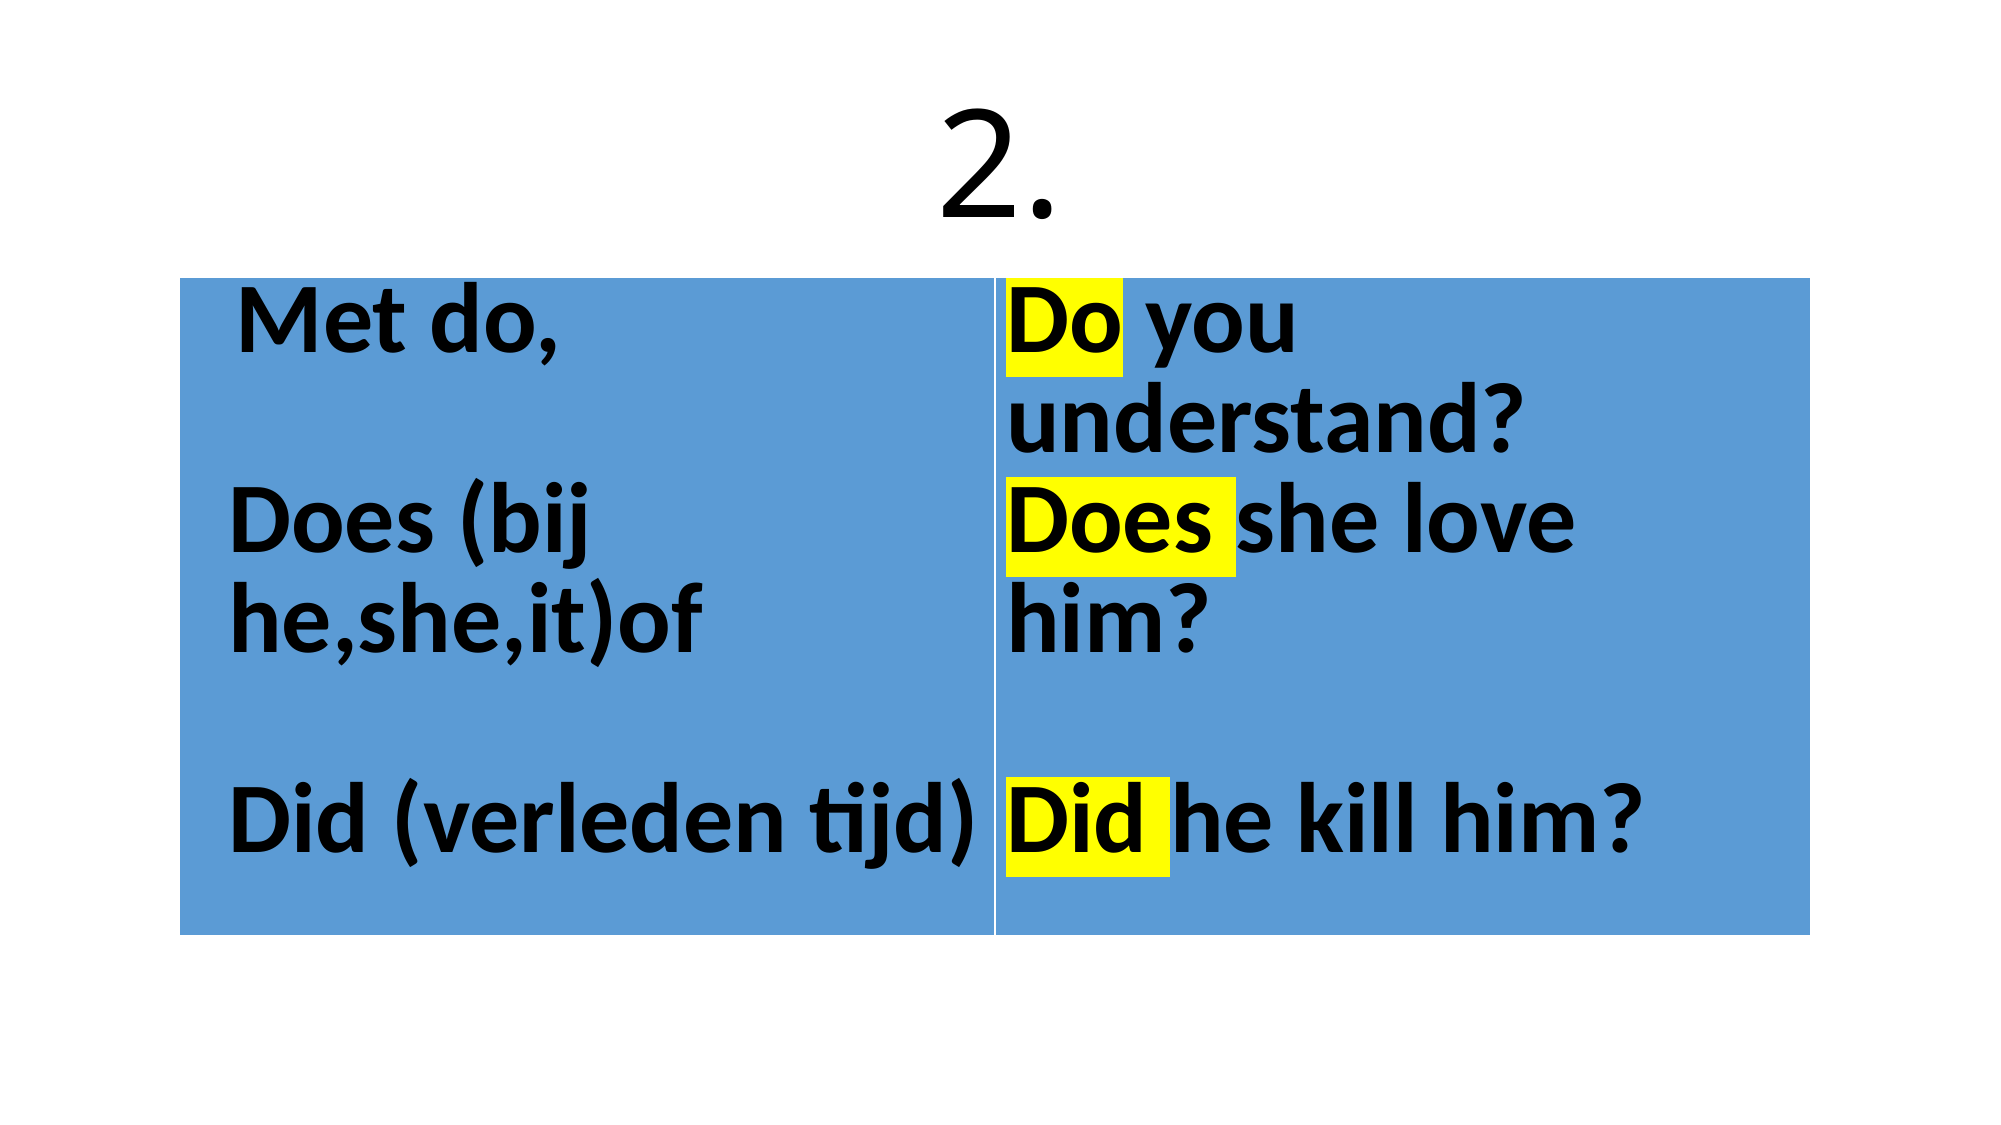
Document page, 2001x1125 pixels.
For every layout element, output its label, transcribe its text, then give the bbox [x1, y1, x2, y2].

table_header Met do, Does (bij he,she,it)of Did (verleden tijd) [180, 278, 994, 935]
title 2. [137, 59, 1863, 278]
table_header Do you understand? Does she love him? Did he kill him? [996, 278, 1810, 935]
